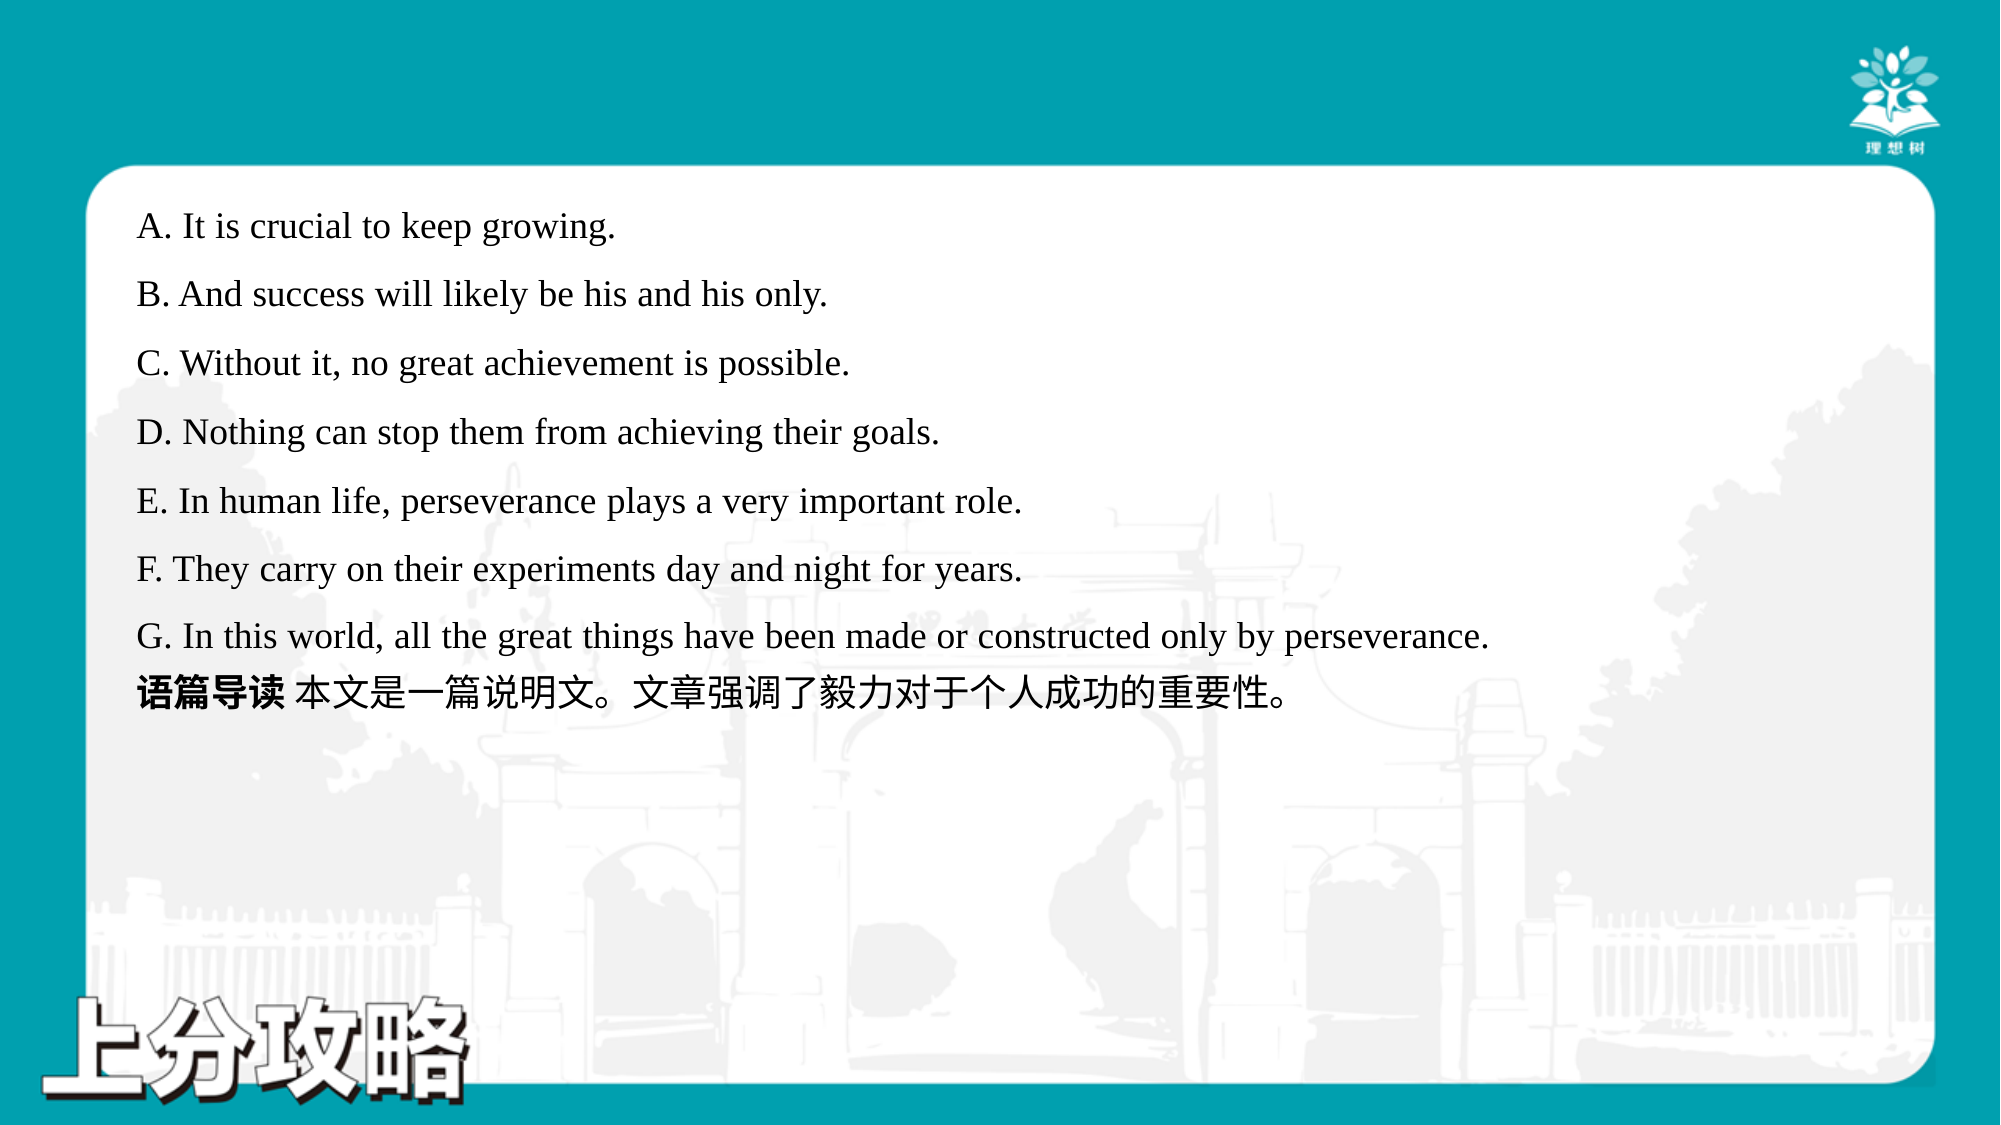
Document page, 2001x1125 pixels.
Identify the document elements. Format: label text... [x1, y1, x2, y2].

text_box A. It is crucial to keep growing. B. And success will likely be his and his only. C. Without it, no great achievement is possible. D. Nothing can stop them from achieving their goals. E. In human life, perseverance plays a very important role. F. They carry on their experiments day and night for years. G. In this world, all the great things have been made or constructed only by perseverance.#7 [136, 176, 1865, 647]
text_box 语篇导读 本文是一篇说明文。文章强调了毅力对于个人成功的重要性。 [136, 647, 1865, 707]
picture [0, 0, 2000, 1125]
